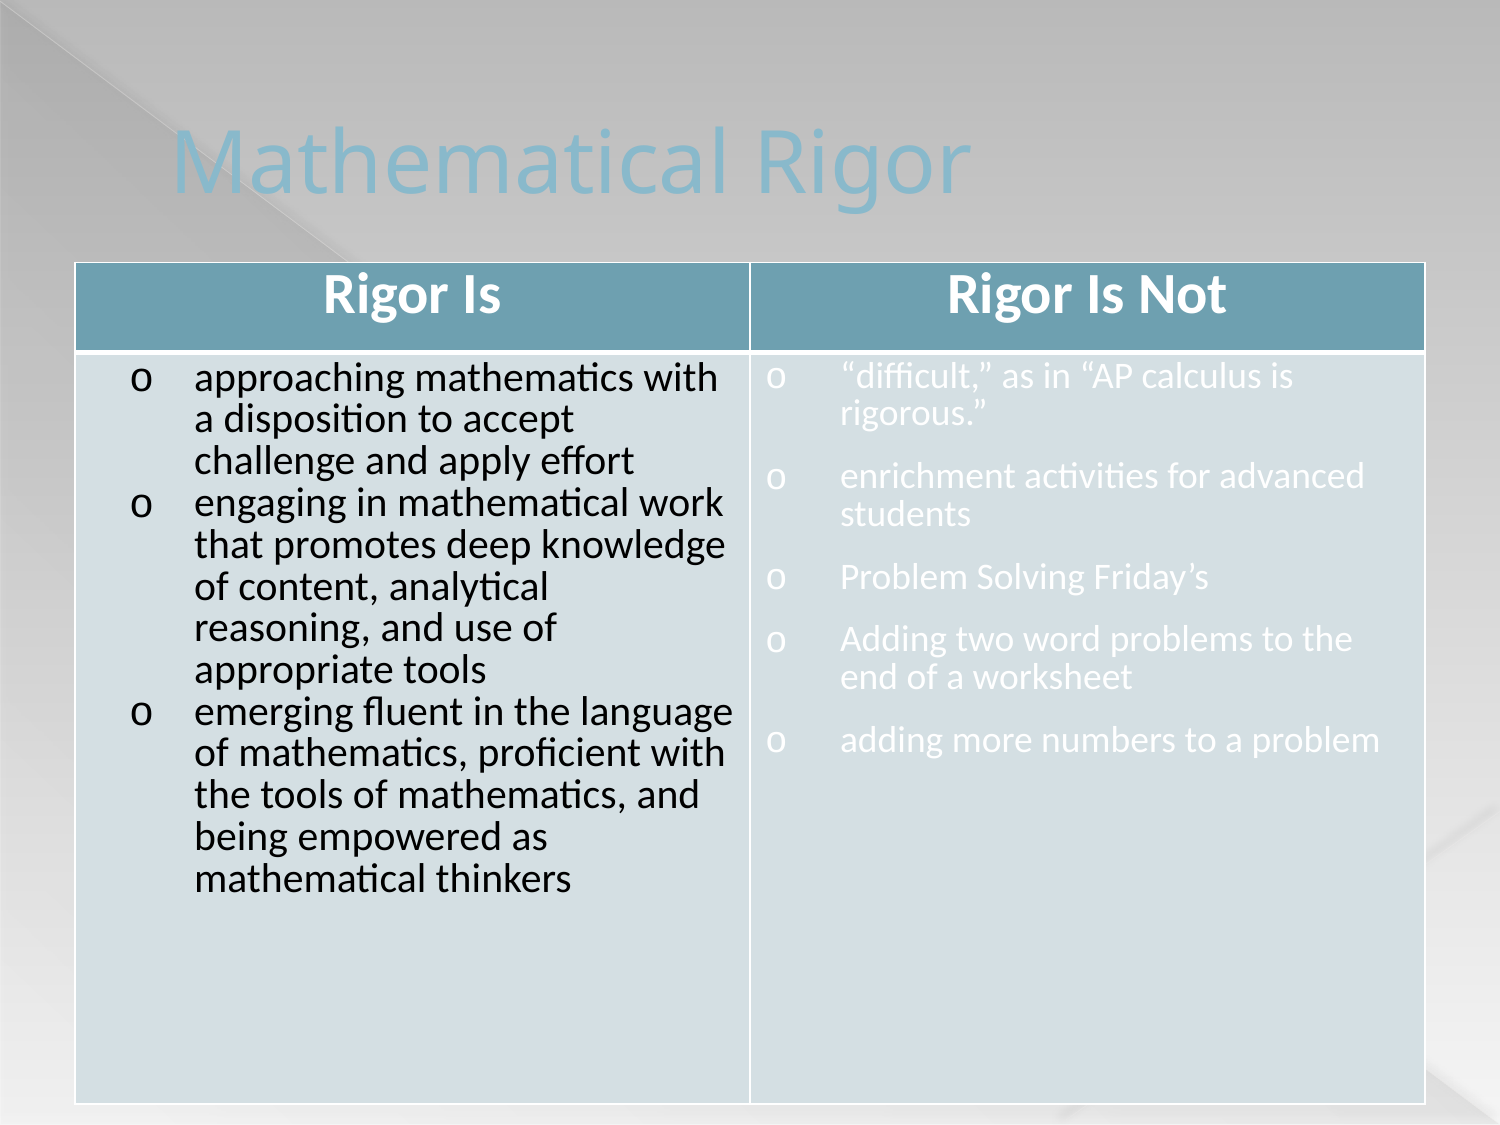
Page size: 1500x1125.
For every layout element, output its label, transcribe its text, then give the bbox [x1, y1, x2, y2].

table_header Rigor Is Not [751, 263, 1424, 350]
table_cell approaching mathematics with a disposition to accept challenge and apply effort engaging in mathematical work that promotes deep knowledge of content, analytical reasoning, and use of appropriate tools emerging fluent in the language of mathematics, proficient with the tools of mathematics, and being empowered as mathematical thinkers [76, 355, 749, 1103]
table_cell “difficult,” as in “AP calculus is rigorous.” enrichment activities for advanced students Problem Solving Friday’s Adding two word problems to the end of a worksheet adding more numbers to a problem [751, 355, 1424, 1103]
title Mathematical Rigor [75, 43, 1425, 262]
table_header Rigor Is [76, 263, 749, 350]
